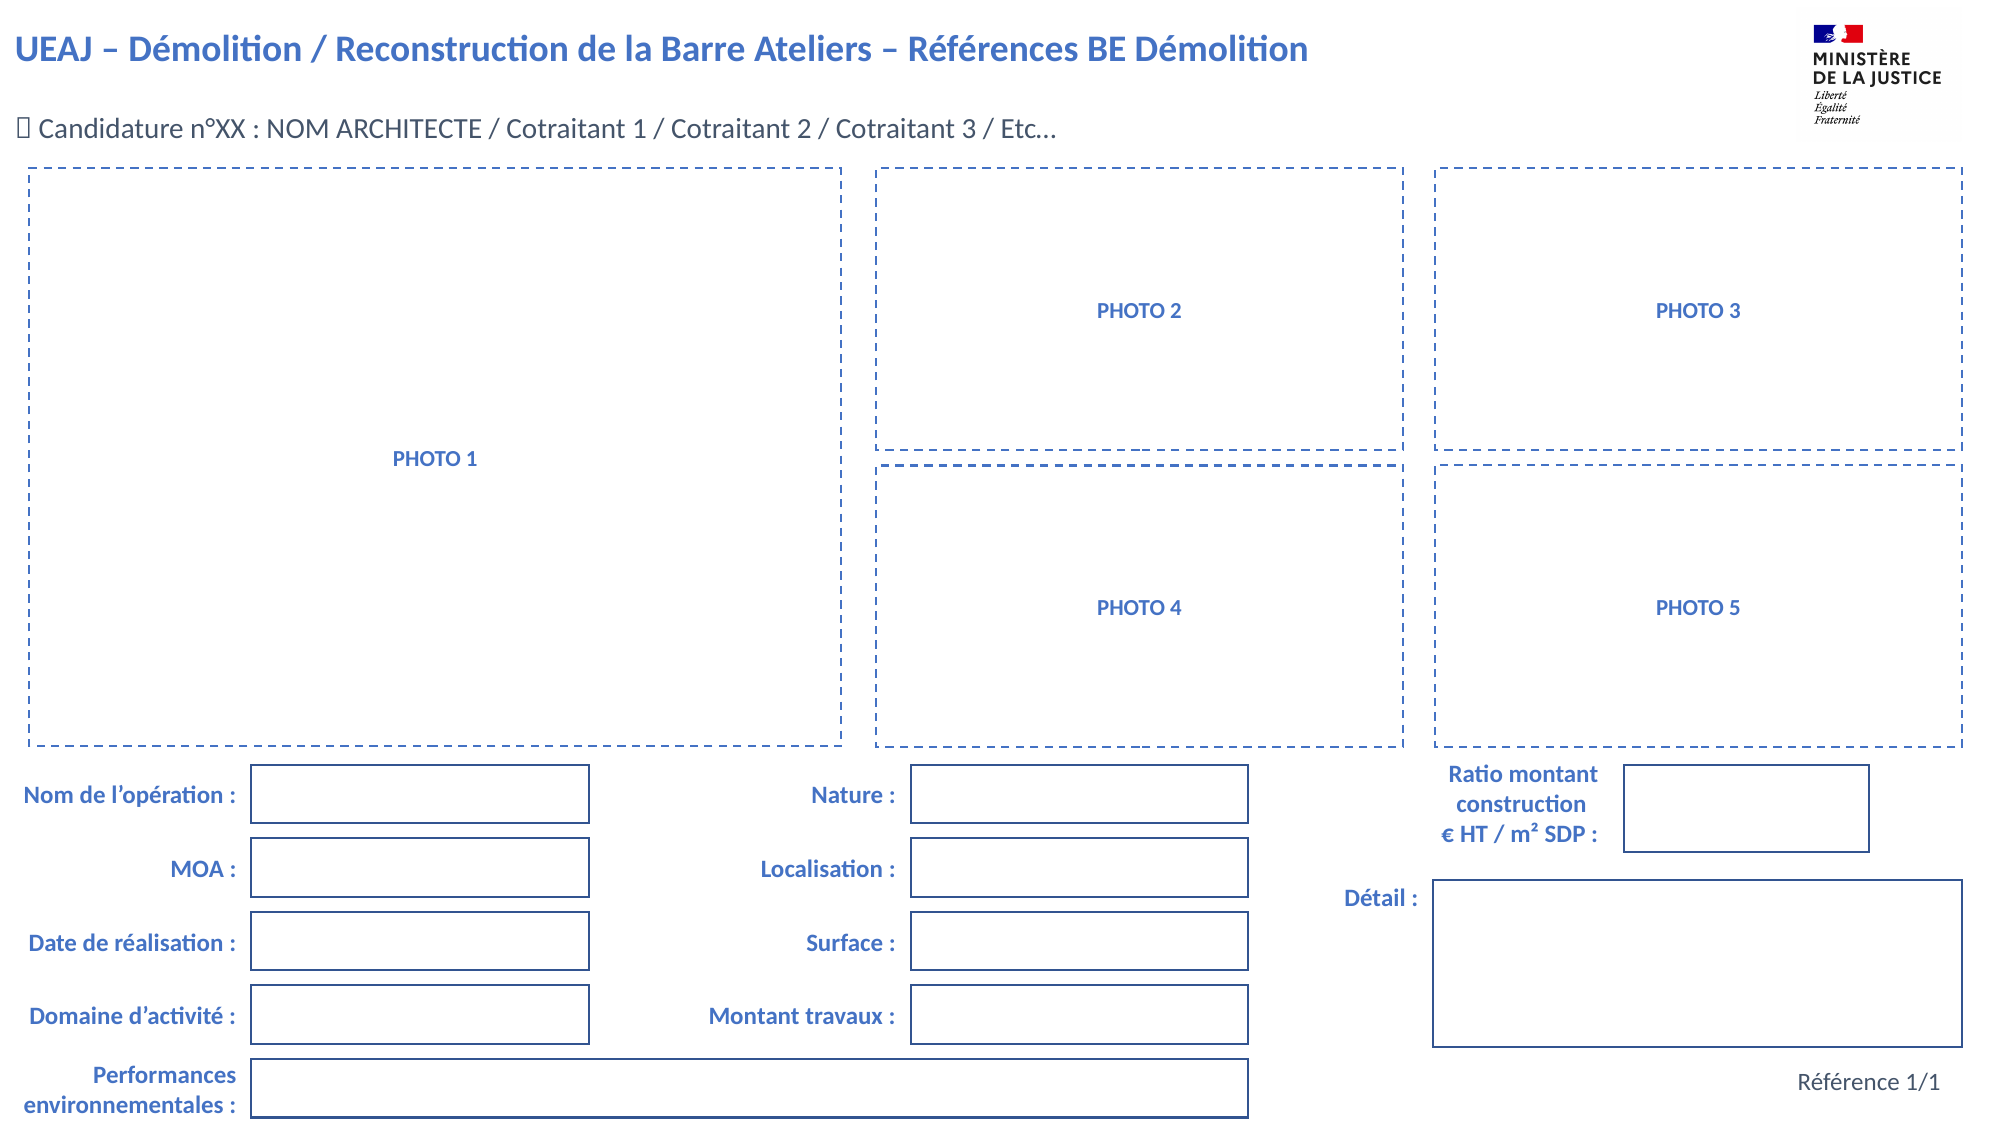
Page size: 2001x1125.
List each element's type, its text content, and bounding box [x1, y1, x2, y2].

text_box Référence 1/1 [1776, 1050, 1963, 1110]
text_box Montant travaux : [664, 984, 910, 1045]
text_box [250, 984, 590, 1045]
text_box Nom de l’opération : [5, 764, 250, 824]
text_box Domaine d’activité : [5, 984, 250, 1045]
text_box Nature : [664, 764, 910, 824]
picture [1796, 7, 1962, 142]
text_box Surface : [664, 911, 910, 971]
text_box PHOTO 1 [28, 167, 842, 747]
text_box Date de réalisation : [5, 911, 250, 971]
text_box PHOTO 4 [875, 464, 1404, 748]
text_box Performances environnementales : [5, 1058, 252, 1119]
text_box Détail : [1278, 866, 1434, 927]
text_box PHOTO 5 [1434, 464, 1963, 748]
text_box Ratio montant construction € HT / m² SDP : [1312, 753, 1614, 853]
text_box [250, 837, 590, 898]
text_box PHOTO 3 [1434, 167, 1963, 451]
text_box  Candidature n°XX : NOM ARCHITECTE / Cotraitant 1 / Cotraitant 2 / Cotraitant 3 / Etc… [0, 99, 1567, 155]
text_box [910, 911, 1249, 971]
text_box [252, 1058, 1249, 1119]
text_box [910, 837, 1249, 898]
text_box PHOTO 2 [875, 167, 1404, 451]
text_box MOA : [5, 837, 250, 898]
text_box [910, 984, 1249, 1045]
text_box Localisation : [664, 837, 910, 898]
text_box [1623, 764, 1870, 853]
text_box [1432, 879, 1963, 1048]
text_box [910, 764, 1249, 824]
text_box UEAJ – Démolition / Reconstruction de la Barre Ateliers – Références BE Démolition [0, 18, 1491, 74]
text_box [250, 764, 590, 824]
text_box [250, 911, 590, 971]
